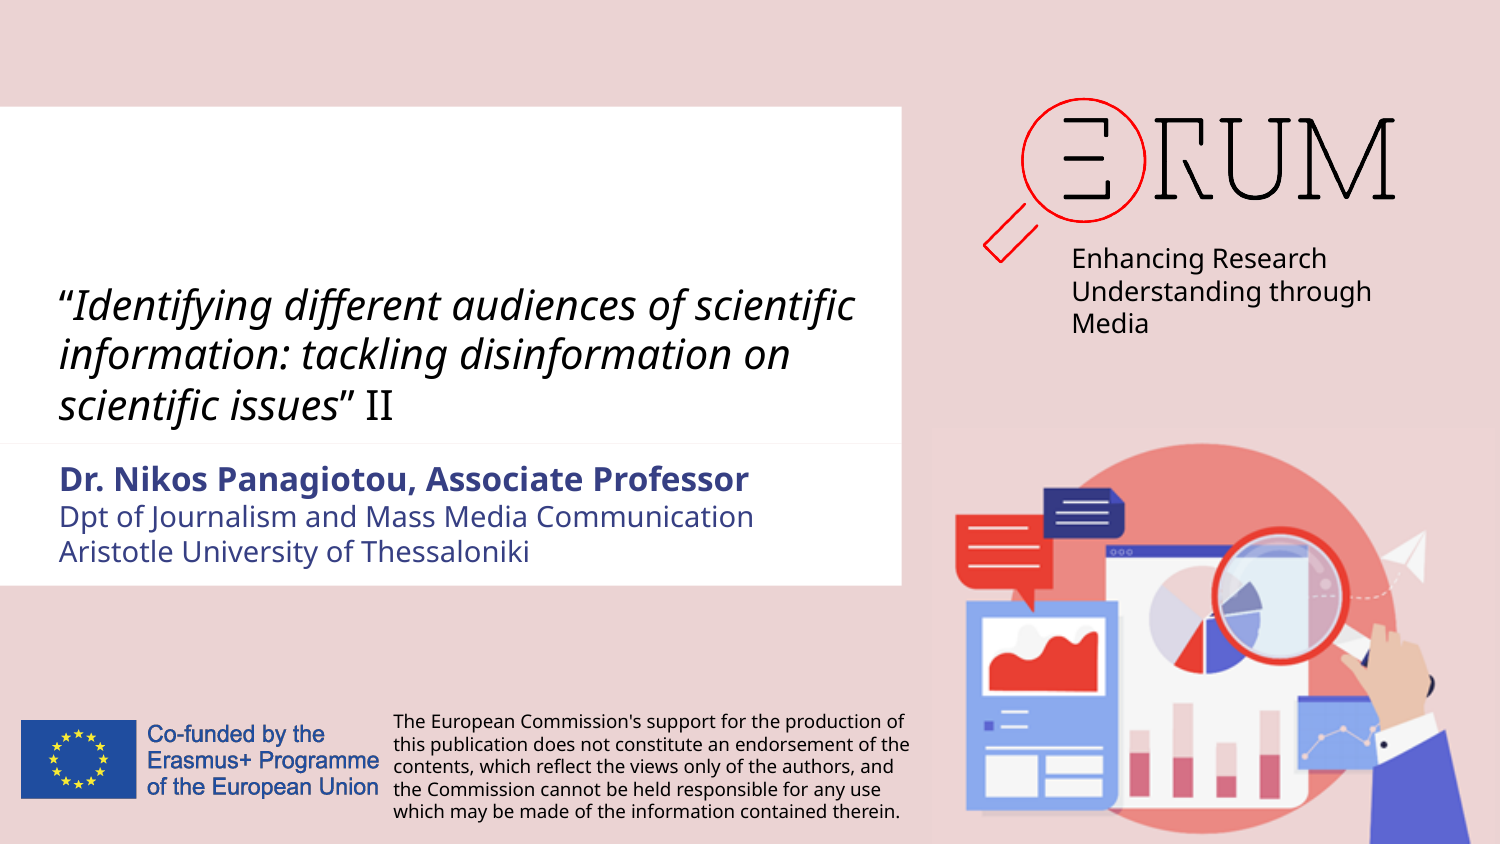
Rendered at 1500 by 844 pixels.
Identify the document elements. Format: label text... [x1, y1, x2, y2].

title “Identifying different audiences of scientific information: tackling disinformation on scientific issues” II [0, 106, 902, 444]
picture [932, 428, 1496, 844]
picture [901, 67, 1475, 283]
subtitle Dr. Nikos Panagiotou, Associate Professor Dpt of Journalism and Mass Media Communication Aristotle University of Thessaloniki [0, 444, 902, 586]
picture [21, 720, 379, 799]
